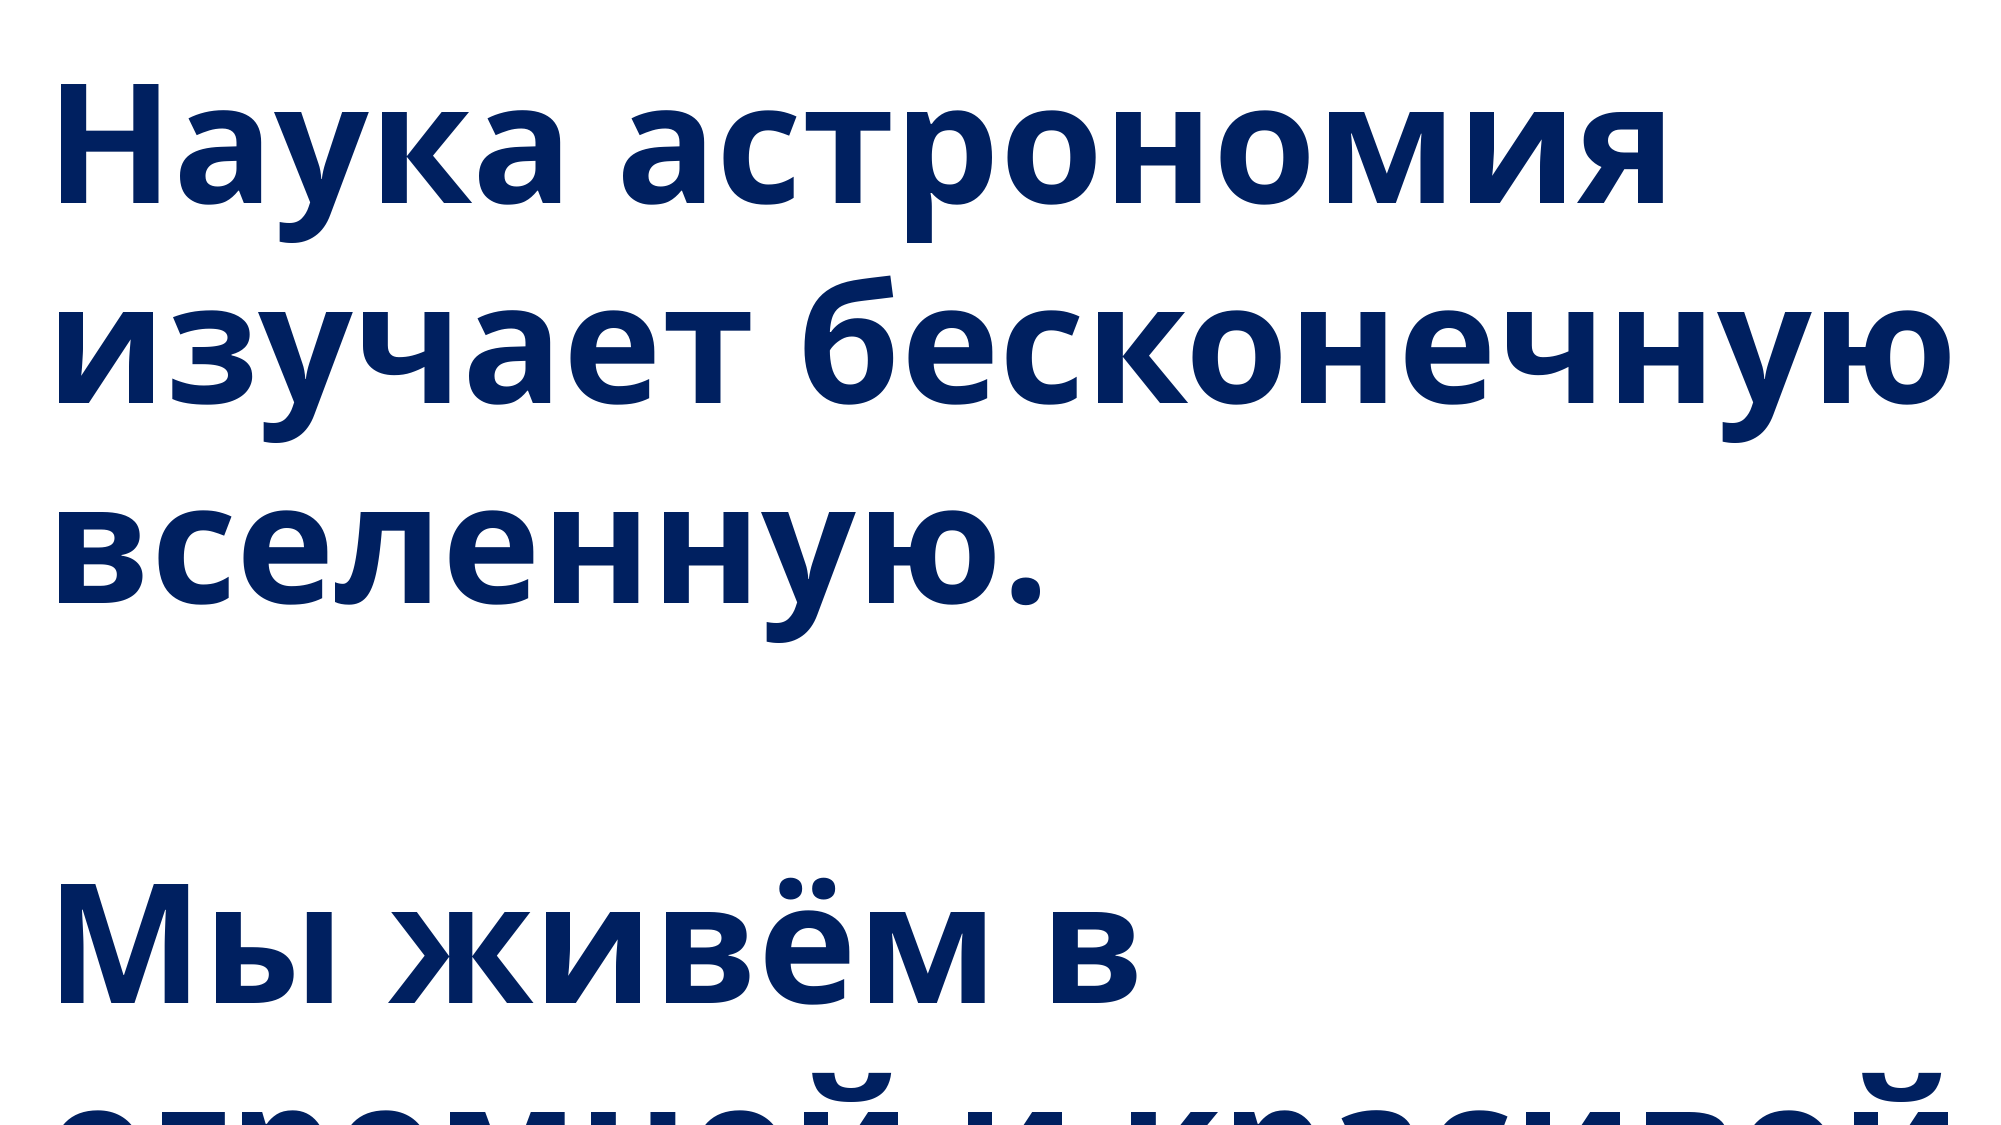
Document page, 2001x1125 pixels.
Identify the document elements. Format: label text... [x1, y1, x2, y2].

text_box Наука астрономия изучает бесконечную вселенную. Мы живём в огромной и красивой вселенной. [31, 29, 2000, 1125]
